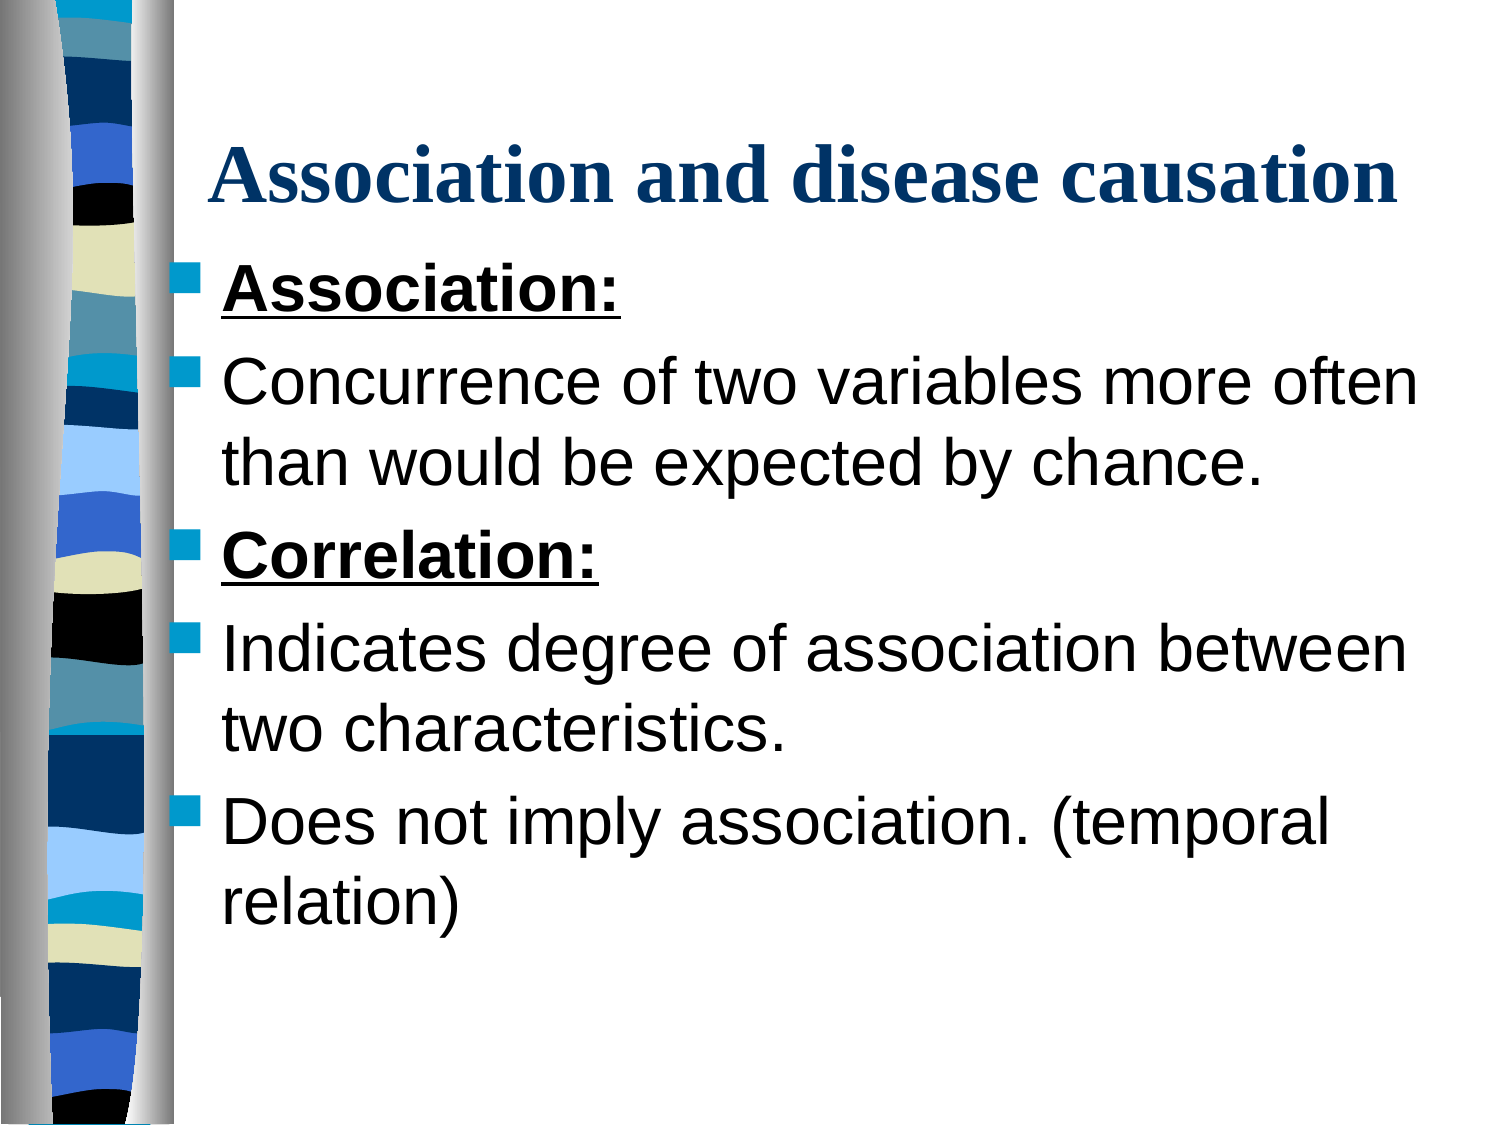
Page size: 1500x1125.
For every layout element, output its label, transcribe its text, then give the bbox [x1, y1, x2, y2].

list Association: Concurrence of two variables more often than would be expected by chance. Correlation: Indicates degree of association between two characteristics. Does not imply association. (temporal relation) [149, 237, 1468, 1076]
title Association and disease causation [192, 74, 1468, 237]
